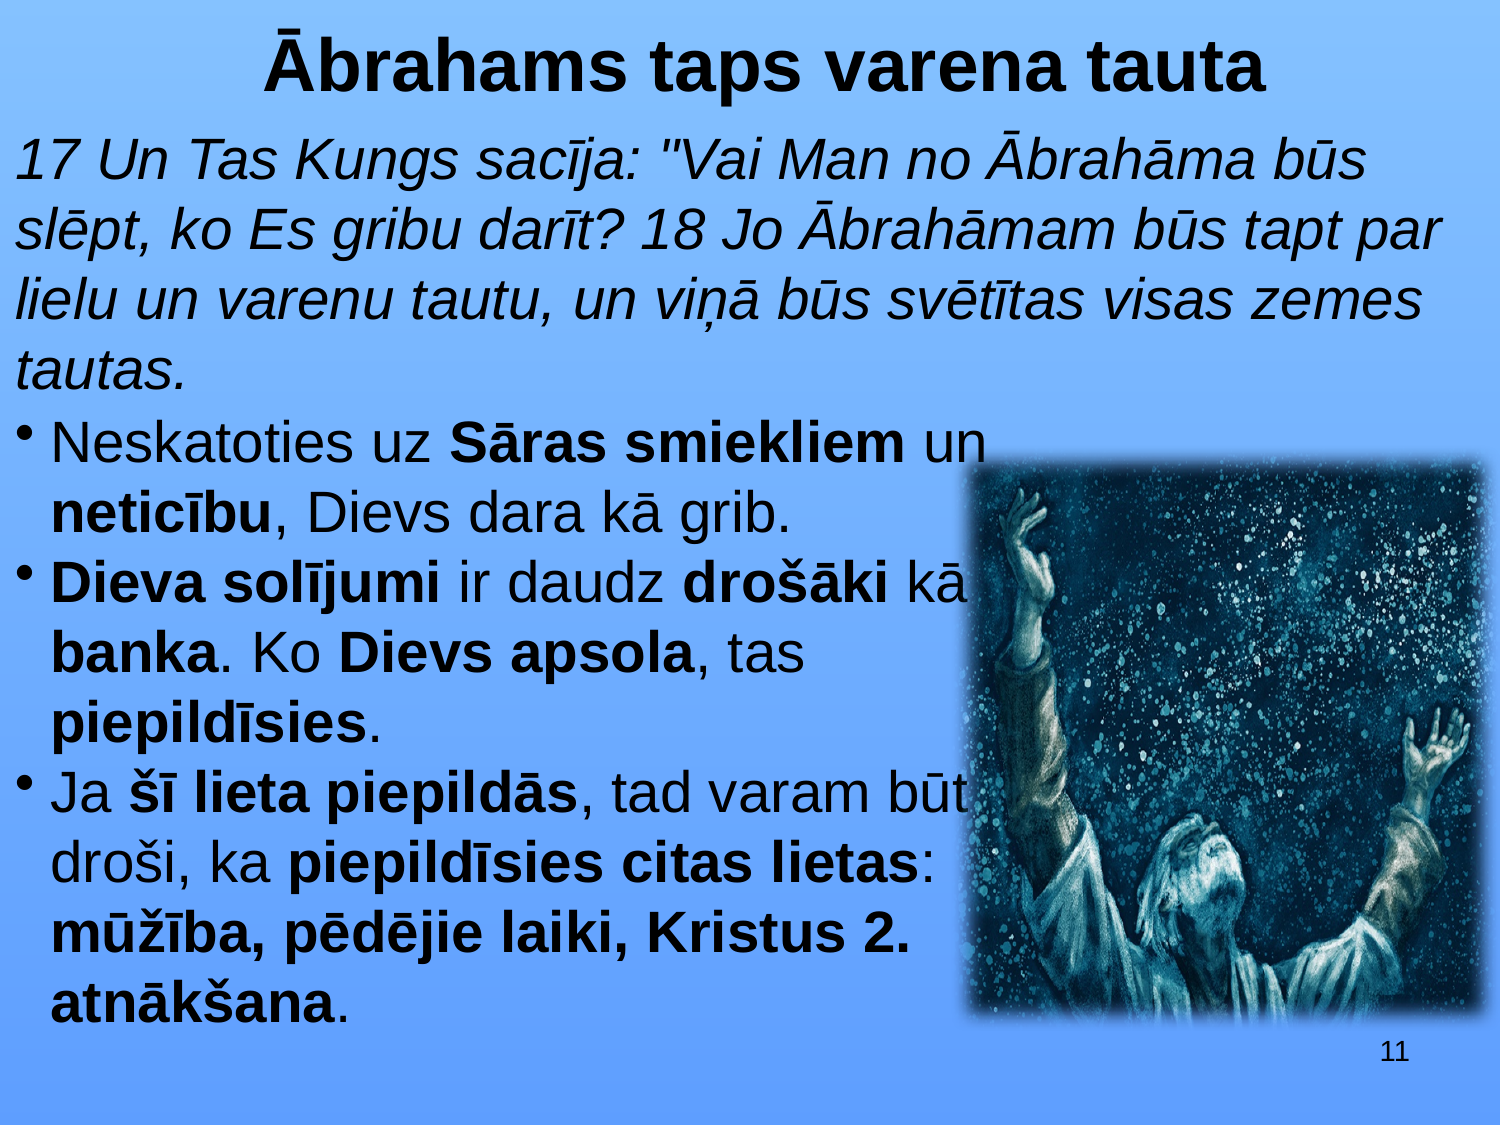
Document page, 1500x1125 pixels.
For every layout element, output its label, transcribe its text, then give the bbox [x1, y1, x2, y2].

picture [950, 444, 1500, 1032]
text_box Neskatoties uz Sāras smiekliem un neticību, Dievs dara kā grib. Dieva solījumi ir daudz drošāki kā banka. Ko Dievs apsola, tas piepildīsies. Ja šī lieta piepildās, tad varam būt droši, ka piepildīsies citas lietas: mūžība, pēdējie laiki, Kristus 2. atnākšana. [0, 397, 1034, 1042]
title Ābrahams taps varena tauta [29, 0, 1500, 150]
slide_number 11 [1074, 1040, 1426, 1103]
list 17 Un Tas Kungs sacīja: "Vai Man no Ābrahāma būs slēpt, ko Es gribu darīt? 18 Jo Ābrahāmam būs tapt par lielu un varenu tautu, un viņā būs svētītas visas zemes tautas. [0, 113, 1500, 291]
